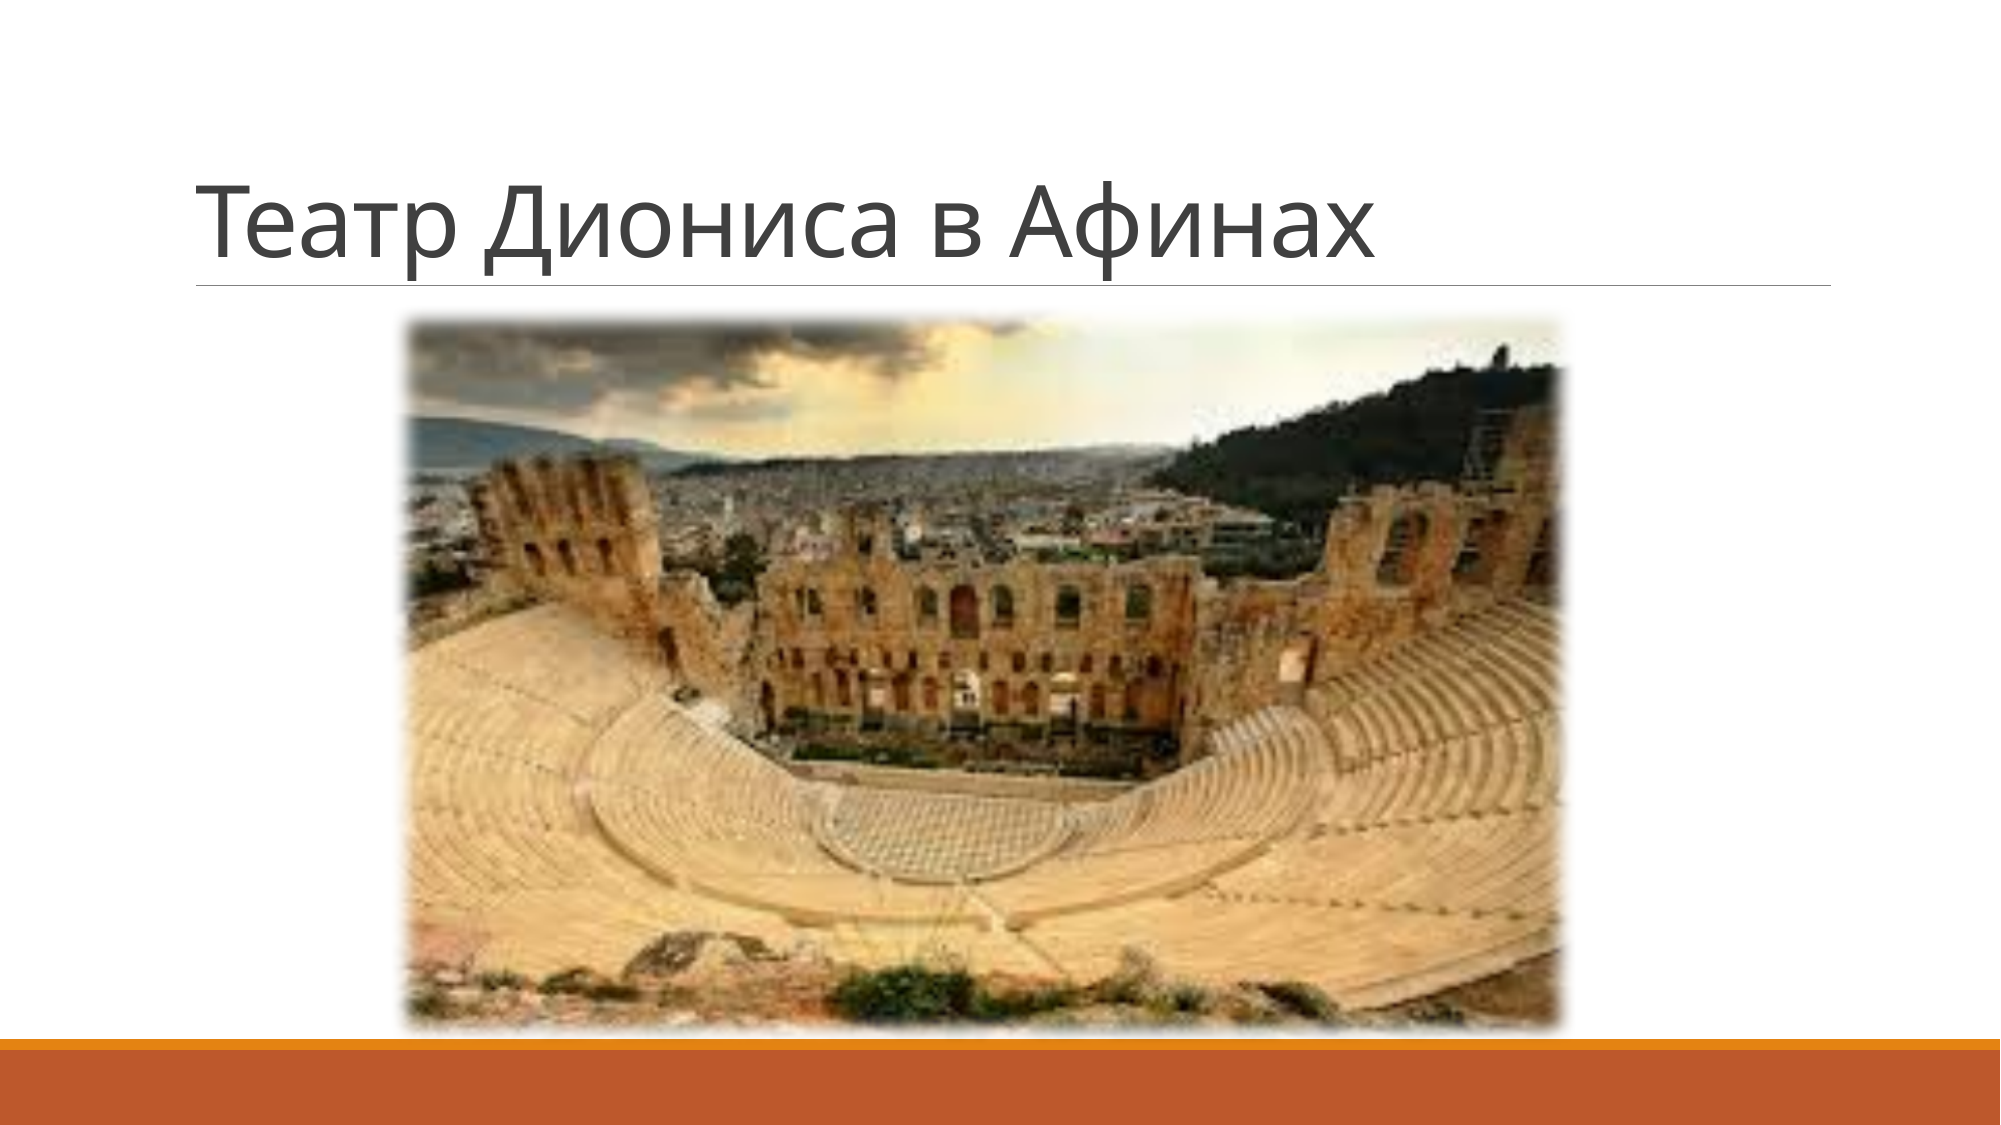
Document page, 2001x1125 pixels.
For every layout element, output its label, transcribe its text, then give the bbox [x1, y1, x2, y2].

title Театр Диониса в Афинах [180, 47, 1830, 285]
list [391, 305, 1579, 1046]
